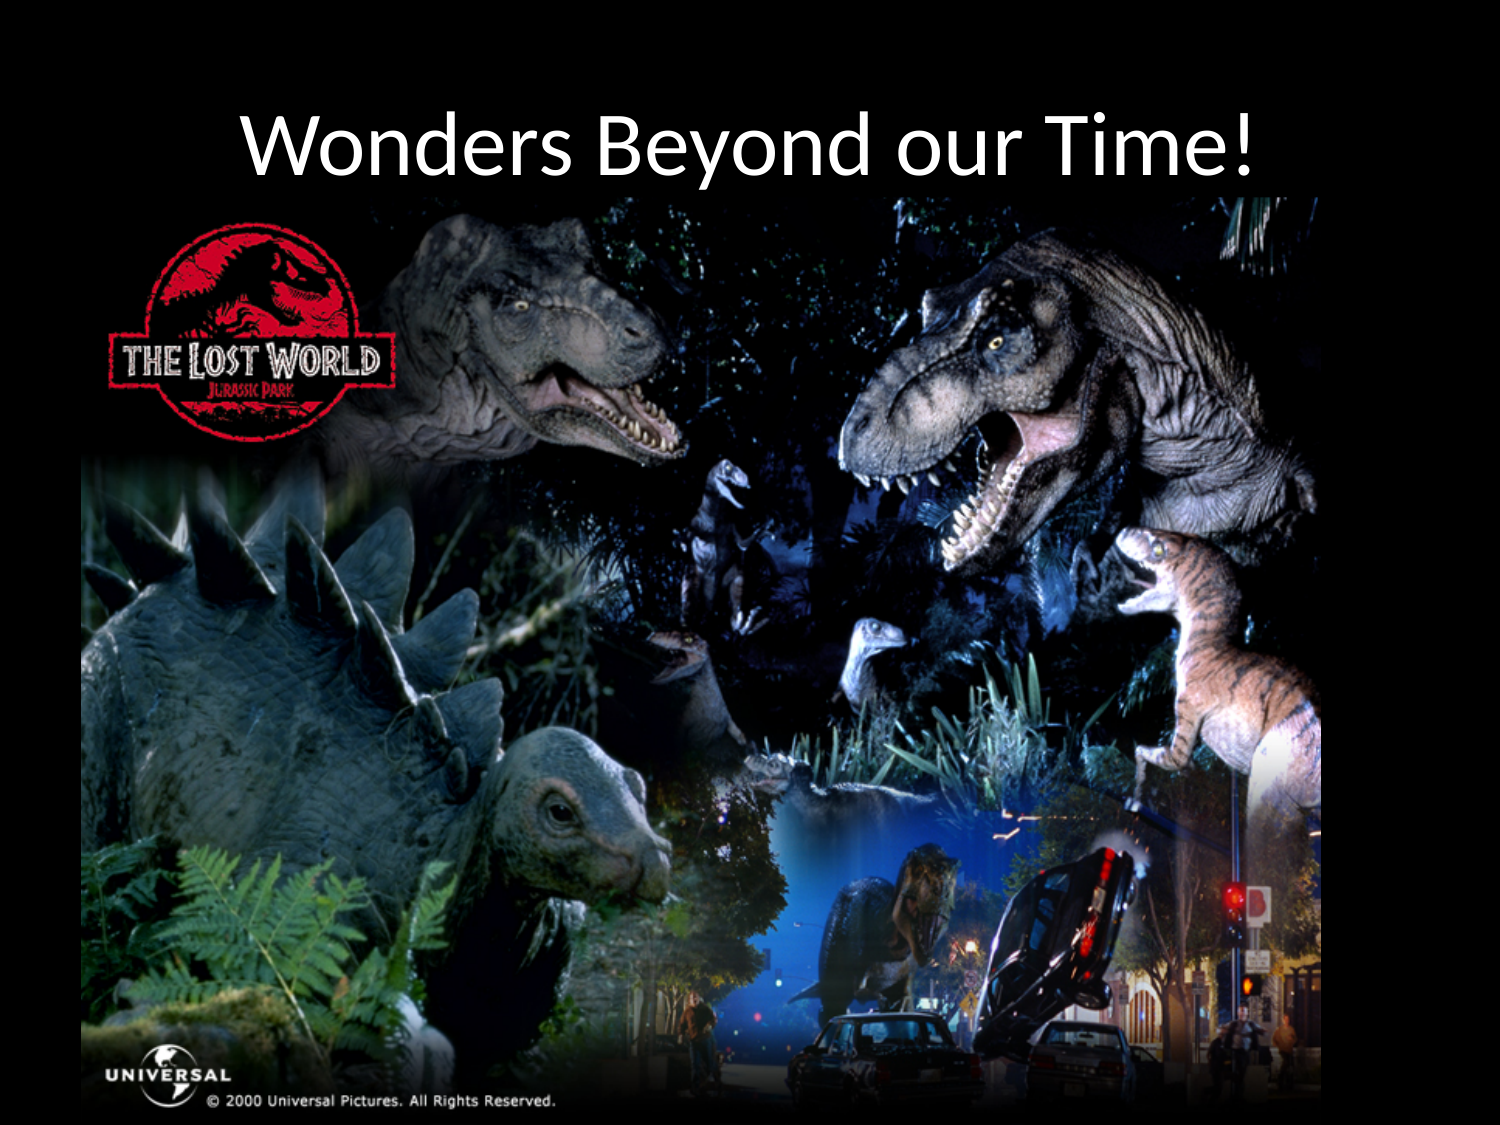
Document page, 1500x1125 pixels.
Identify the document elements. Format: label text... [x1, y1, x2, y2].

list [0, 195, 1500, 1125]
title Wonders Beyond our Time! [75, 45, 1425, 194]
